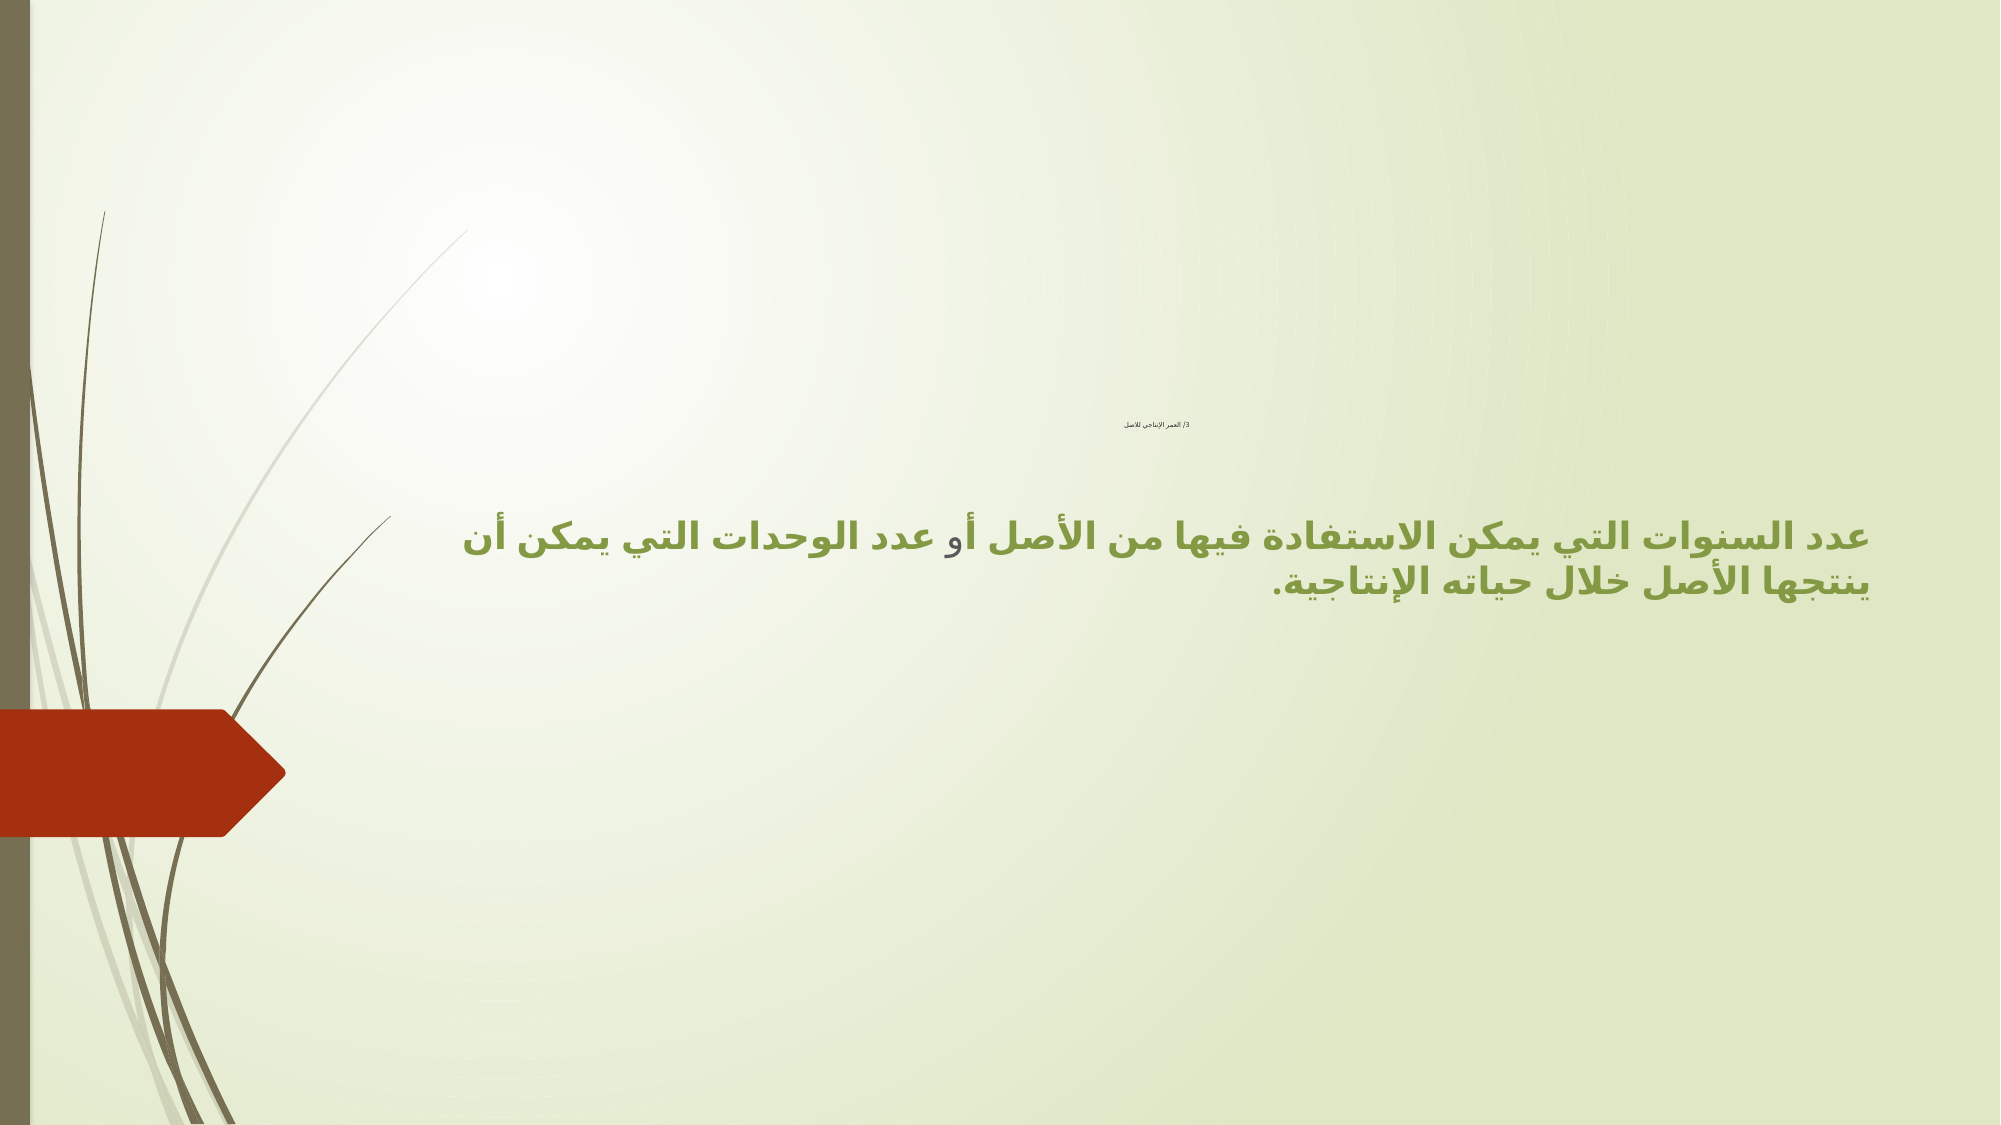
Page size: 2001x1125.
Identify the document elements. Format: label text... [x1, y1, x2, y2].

subtitle عدد السنوات التي يمكن الاستفادة فيها من الأصل أو عدد الوحدات التي يمكن أن ينتجها الأصل خلال حياته الإنتاجية. [424, 504, 1888, 969]
title 3/ العمر الإنتاجي للاصل [424, 412, 1888, 437]
